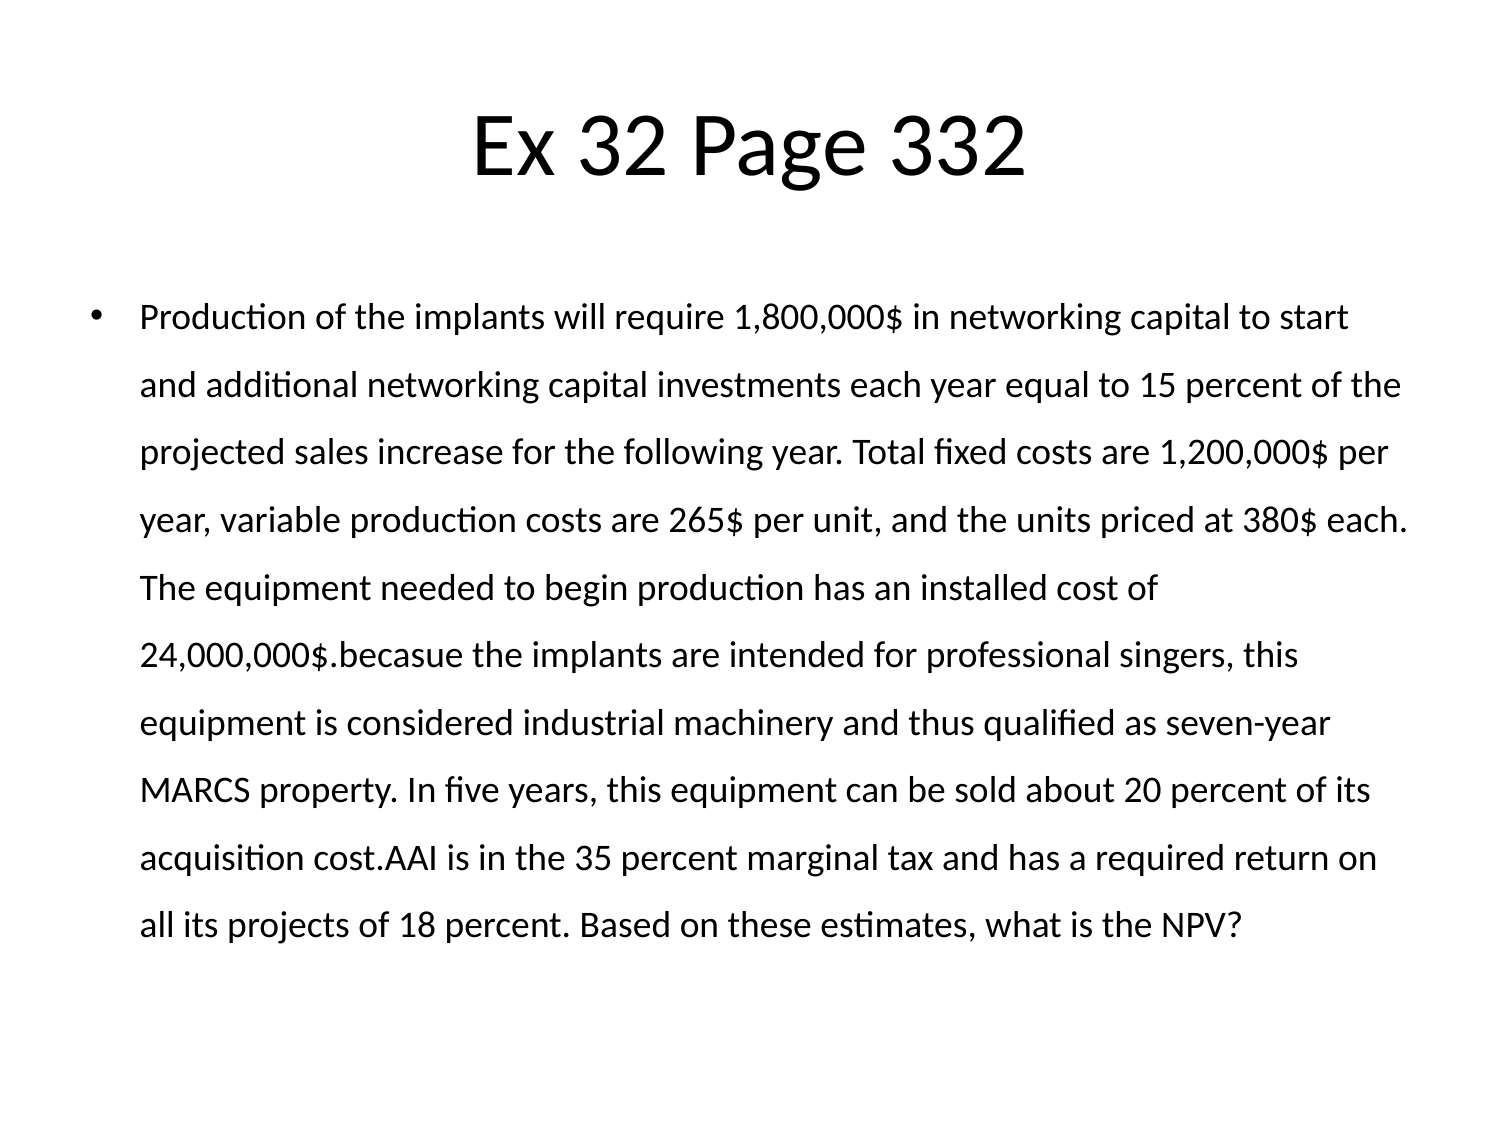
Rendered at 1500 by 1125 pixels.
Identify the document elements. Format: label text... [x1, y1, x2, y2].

list Production of the implants will require 1,800,000$ in networking capital to start and additional networking capital investments each year equal to 15 percent of the projected sales increase for the following year. Total fixed costs are 1,200,000$ per year, variable production costs are 265$ per unit, and the units priced at 380$ each. The equipment needed to begin production has an installed cost of 24,000,000$.becasue the implants are intended for professional singers, this equipment is considered industrial machinery and thus qualified as seven-year MARCS property. In five years, this equipment can be sold about 20 percent of its acquisition cost.AAI is in the 35 percent marginal tax and has a required return on all its projects of 18 percent. Based on these estimates, what is the NPV? [75, 262, 1425, 1005]
title Ex 32 Page 332 [75, 45, 1425, 233]
